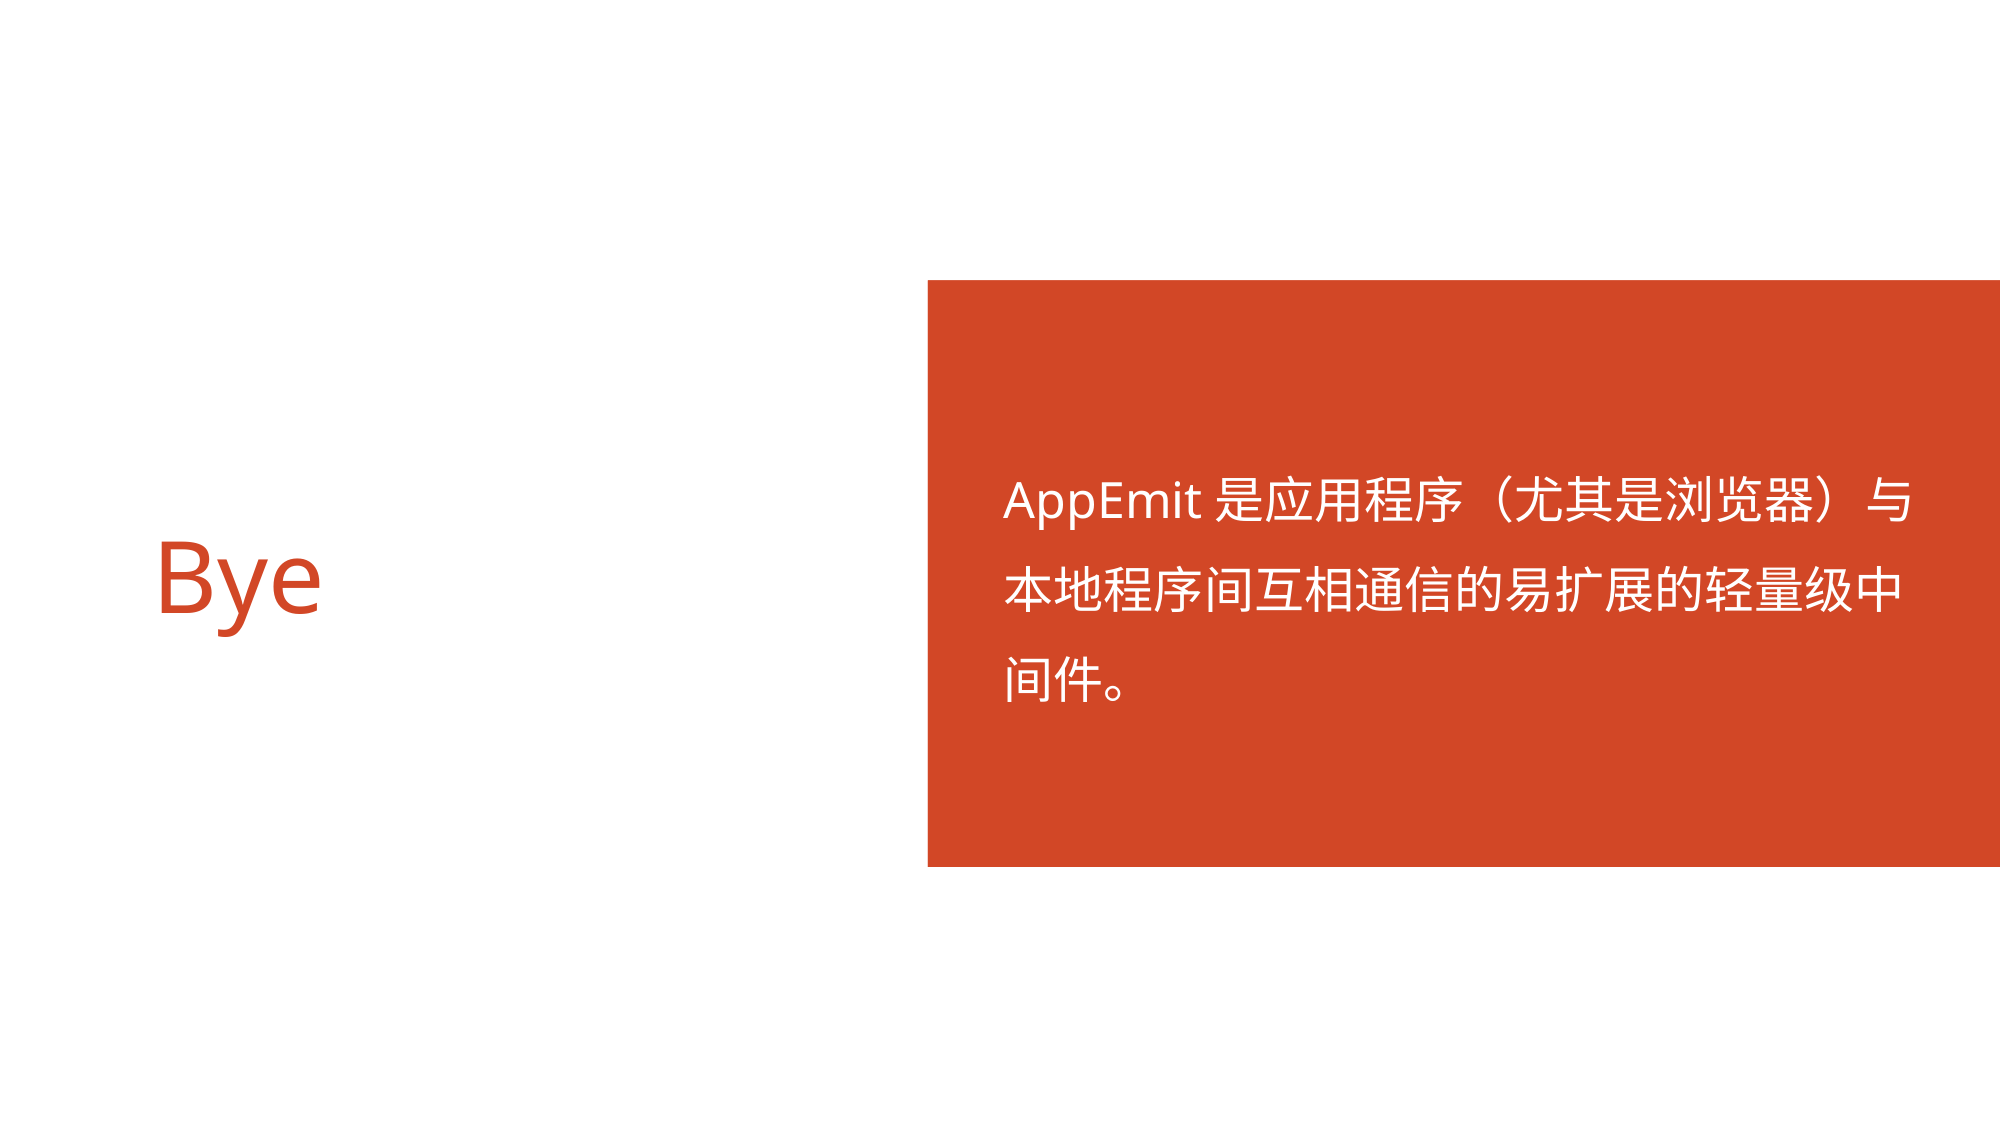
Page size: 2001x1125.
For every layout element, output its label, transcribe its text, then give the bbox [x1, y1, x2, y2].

title Bye [137, 394, 878, 753]
list AppEmit是应用程序（尤其是浏览器）与本地程序间互相通信的易扩展的轻量级中间件。 [988, 394, 1951, 753]
